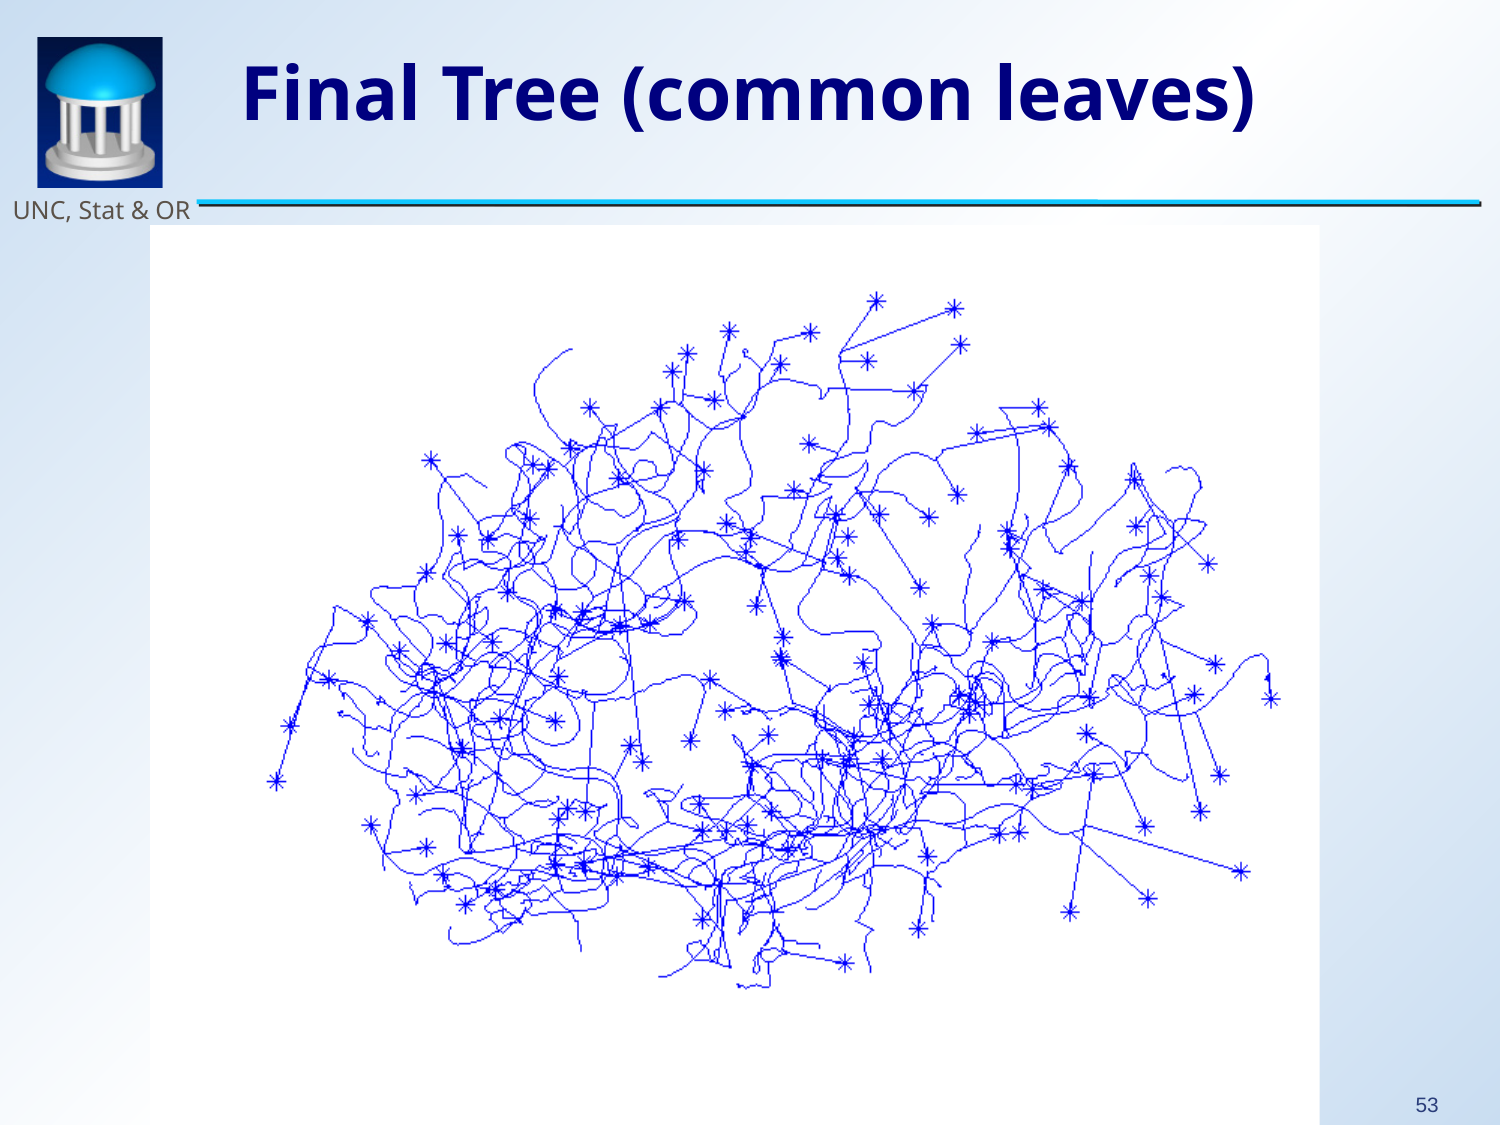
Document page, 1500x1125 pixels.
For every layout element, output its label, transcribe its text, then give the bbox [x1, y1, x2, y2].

picture [149, 224, 1320, 1125]
title Final Tree (common leaves) [224, 24, 1398, 156]
